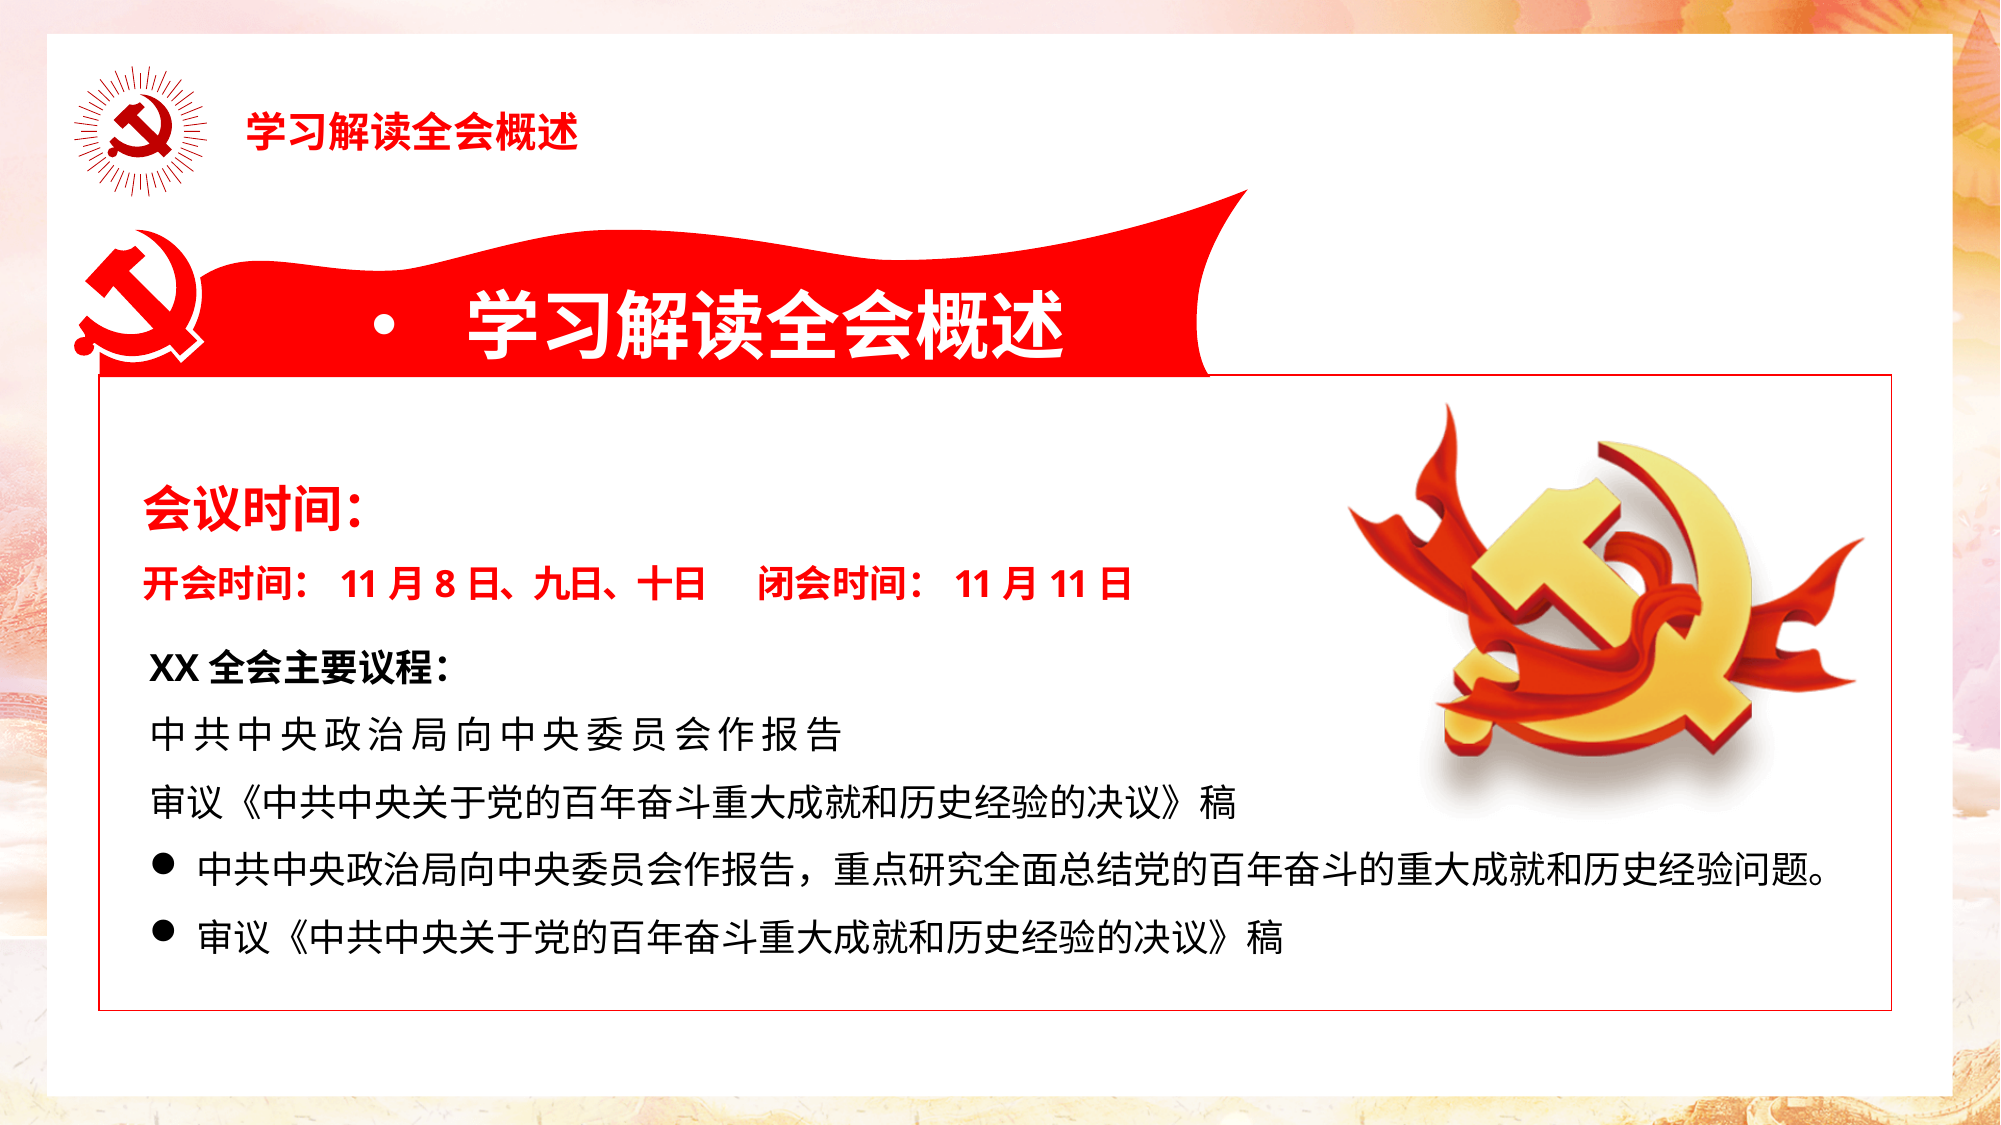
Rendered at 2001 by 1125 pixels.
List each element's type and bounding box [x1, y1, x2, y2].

text_box [74, 66, 207, 189]
text_box [0, 0, 2000, 1125]
text_box [74, 189, 1892, 1011]
picture [1347, 402, 1866, 825]
